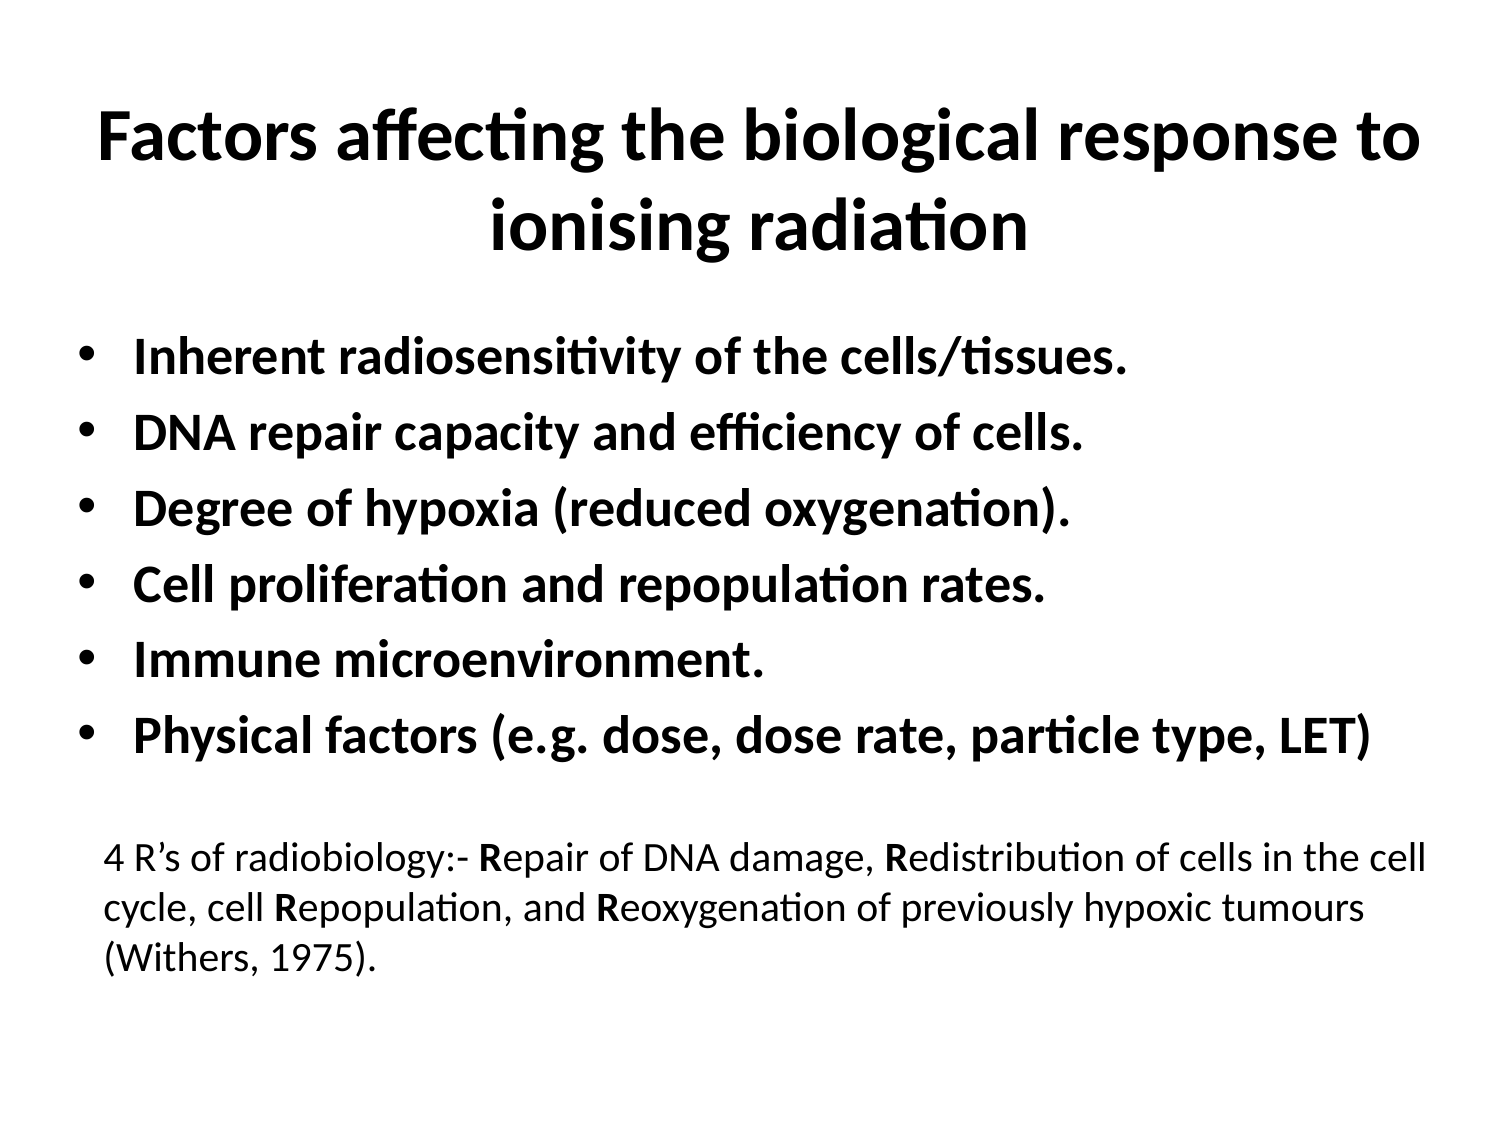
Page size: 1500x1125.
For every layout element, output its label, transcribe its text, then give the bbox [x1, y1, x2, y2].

text_box Inherent radiosensitivity of the cells/tissues. DNA repair capacity and efficiency of cells. Degree of hypoxia (reduced oxygenation). Cell proliferation and repopulation rates. Immune microenvironment. Physical factors (e.g. dose, dose rate, particle type, LET) [64, 314, 1412, 740]
text_box Factors affecting the biological response to ionising radiation [31, 78, 1489, 266]
text_box 4 R’s of radiobiology:- Repair of DNA damage, Redistribution of cells in the cell cycle, cell Repopulation, and Reoxygenation of previously hypoxic tumours (Withers, 1975). [88, 822, 1483, 988]
